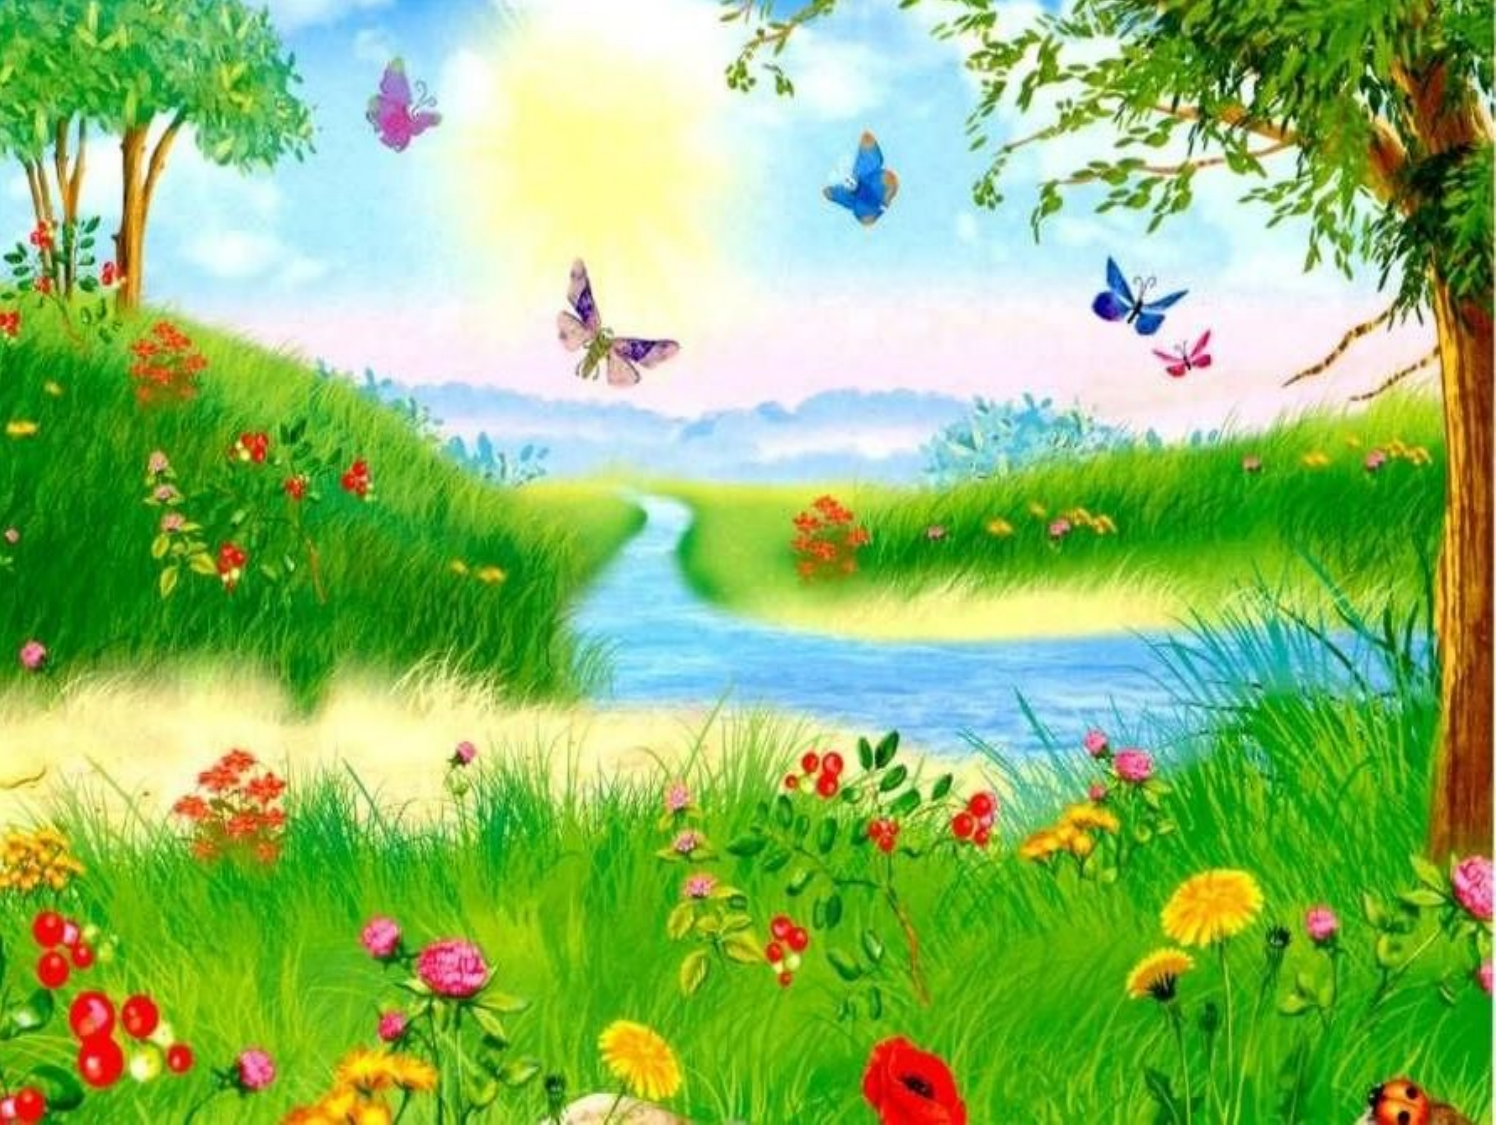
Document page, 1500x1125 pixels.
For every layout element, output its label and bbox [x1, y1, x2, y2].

list [0, 0, 1496, 1125]
